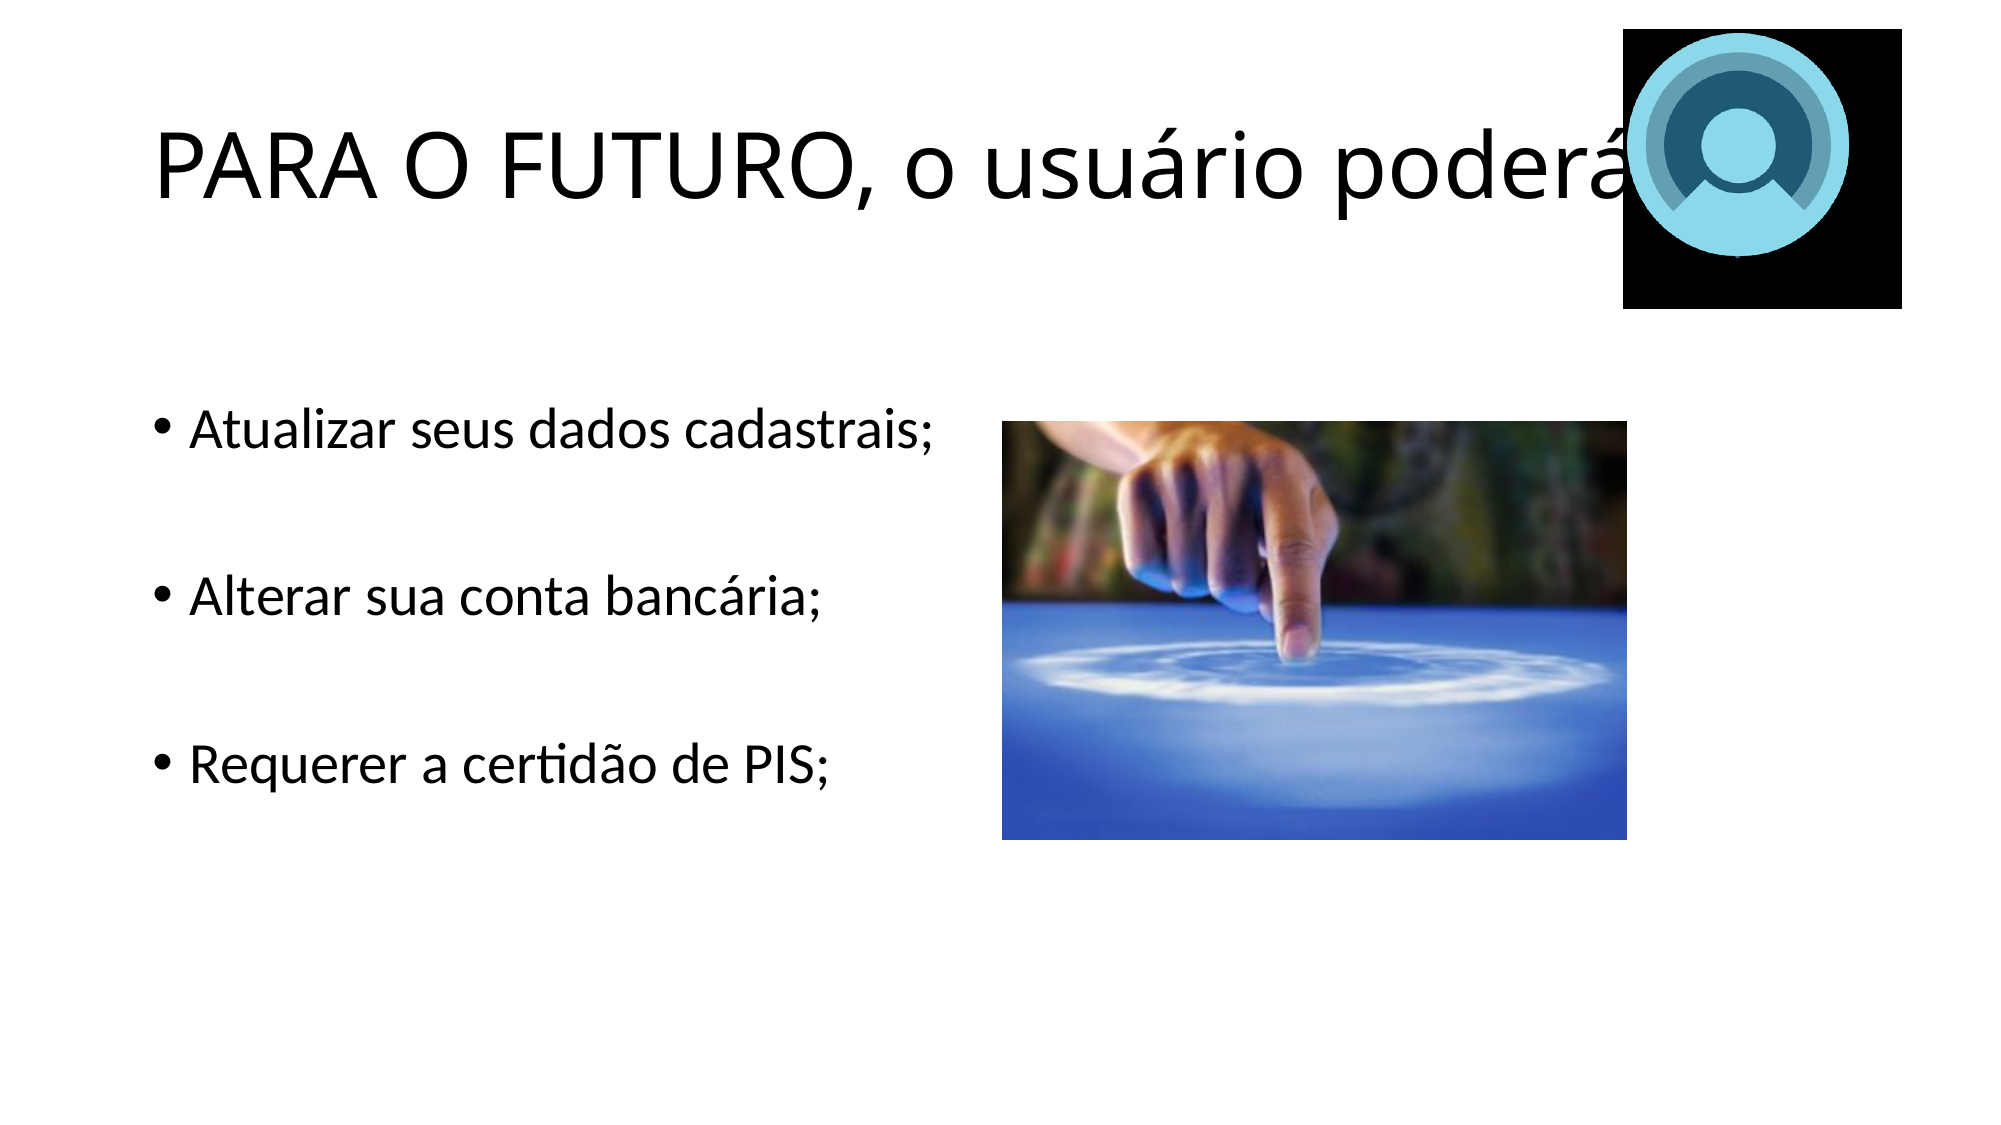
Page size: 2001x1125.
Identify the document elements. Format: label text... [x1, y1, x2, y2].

list Atualizar seus dados cadastrais; Alterar sua conta bancária; Requerer a certidão de PIS; [137, 299, 1863, 1014]
title PARA O FUTURO, o usuário poderá: [137, 59, 1863, 278]
picture [1626, 33, 1849, 256]
picture [1002, 421, 1628, 840]
